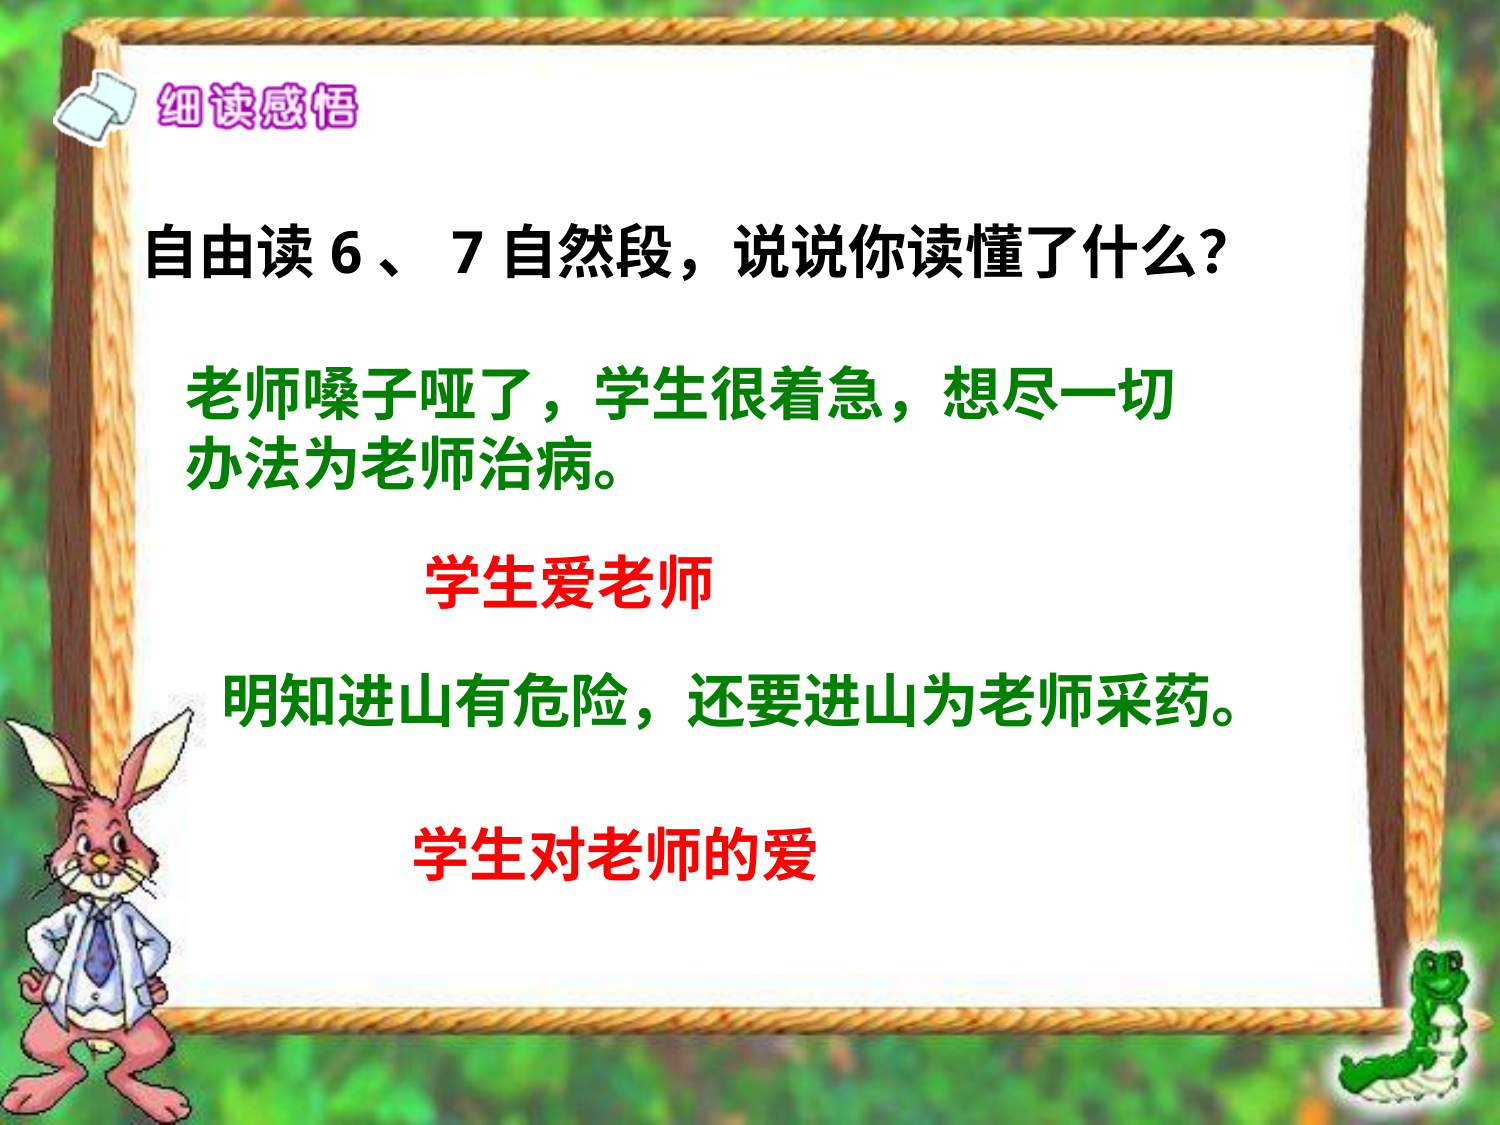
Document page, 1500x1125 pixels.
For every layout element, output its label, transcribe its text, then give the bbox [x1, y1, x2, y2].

text_box 学生爱老师 [408, 538, 730, 624]
picture [0, 0, 1500, 1125]
text_box 明知进山有危险，还要进山为老师采药。 [206, 656, 1282, 812]
text_box 老师嗓子哑了，学生很着急，想尽一切办法为老师治病。 [171, 349, 1234, 505]
text_box 自由读6、7自然段，说说你读懂了什么？ [125, 208, 1285, 293]
text_box 学生对老师的爱 [396, 810, 835, 896]
